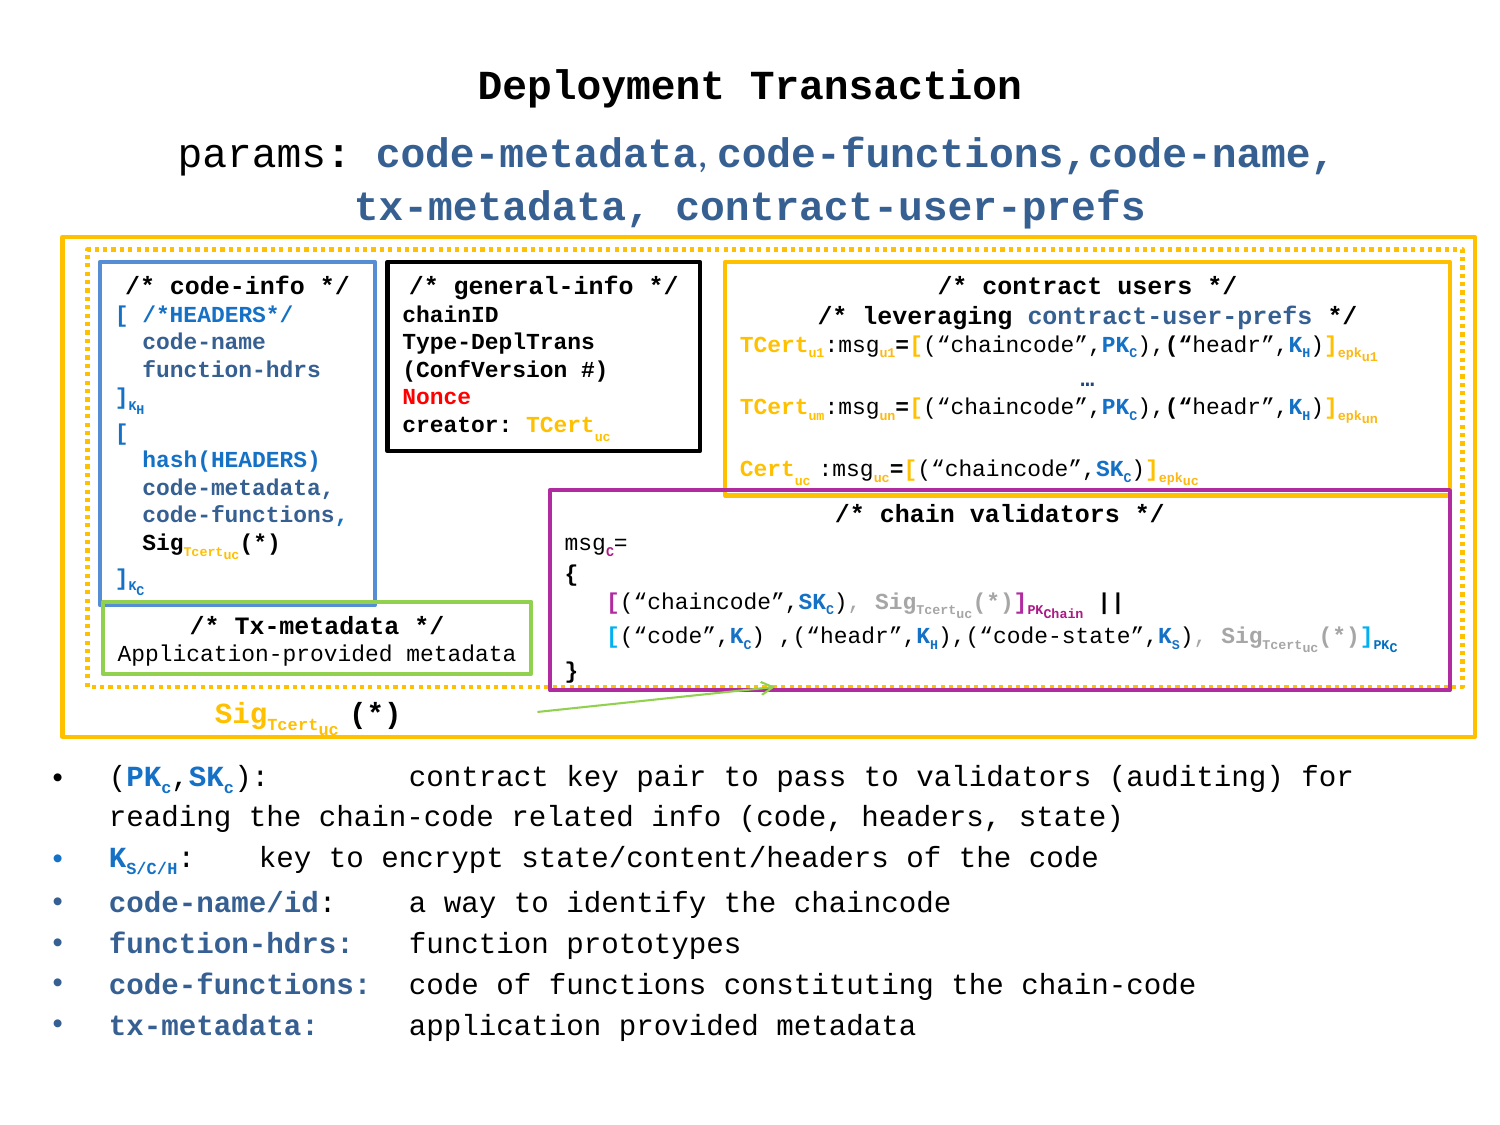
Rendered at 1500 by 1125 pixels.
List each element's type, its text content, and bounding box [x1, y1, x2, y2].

title Deployment Transaction params: code-metadata, code-functions,code-name, tx-metadata, contract-user-prefs [75, 50, 1425, 236]
text_box SigTcertuc (*) [199, 686, 650, 746]
list (PKc,SKc): contract key pair to pass to validators (auditing) for reading the chain-code related info (code, headers, state) KS/C/H: key to encrypt state/content/headers of the code code-name/id: a way to identify the chaincode function-hdrs: function prototypes code-functions: code of functions constituting the chain-code tx-metadata: application provided metadata [37, 750, 1463, 988]
text_box /* Tx-metadata */ Application-provided metadata [102, 601, 532, 674]
text_box [62, 236, 1475, 737]
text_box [537, 686, 776, 713]
